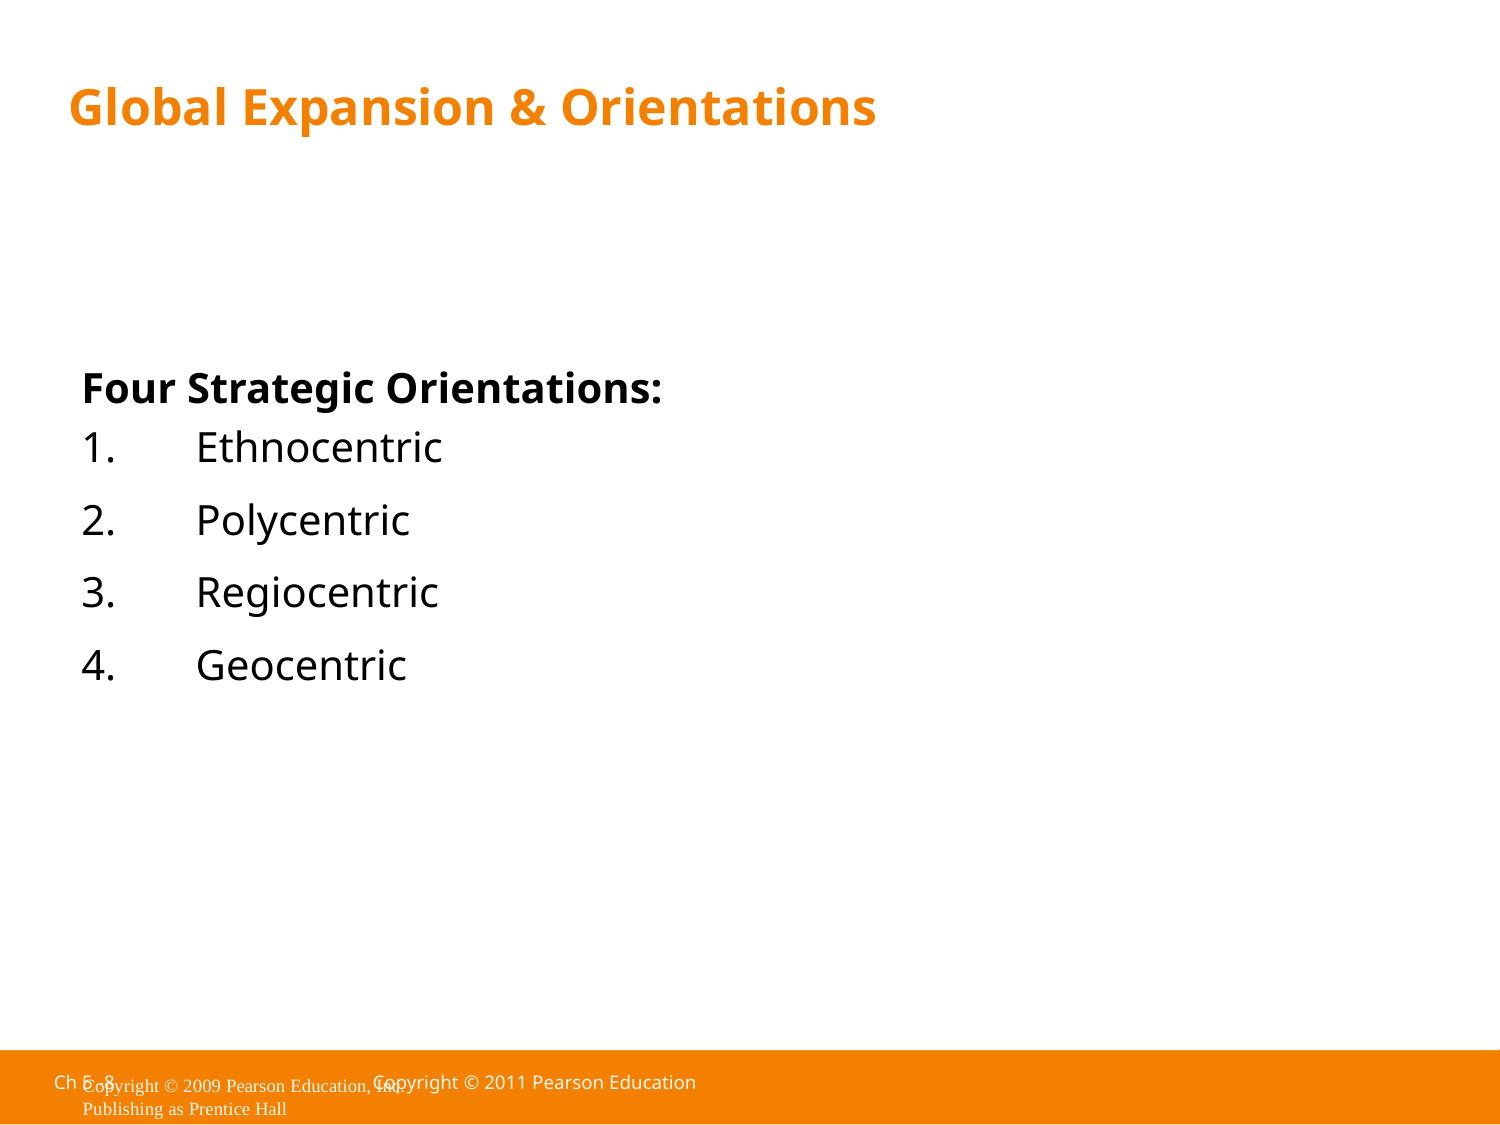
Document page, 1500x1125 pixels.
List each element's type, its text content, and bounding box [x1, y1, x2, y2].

text_box Global Expansion & Orientations [62, 74, 1471, 136]
text_box [0, 1050, 1500, 1125]
text_box Ch 5 -8 [47, 1070, 171, 1093]
text_box Four Strategic Orientations: [75, 361, 1284, 412]
text_box Copyright © 2009 Pearson Education, Inc. Publishing as Prentice Hall [82, 1073, 908, 1119]
text_box Copyright © 2011 Pearson Education [233, 1070, 703, 1093]
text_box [74, 424, 1194, 715]
picture [1248, 1042, 1500, 1124]
